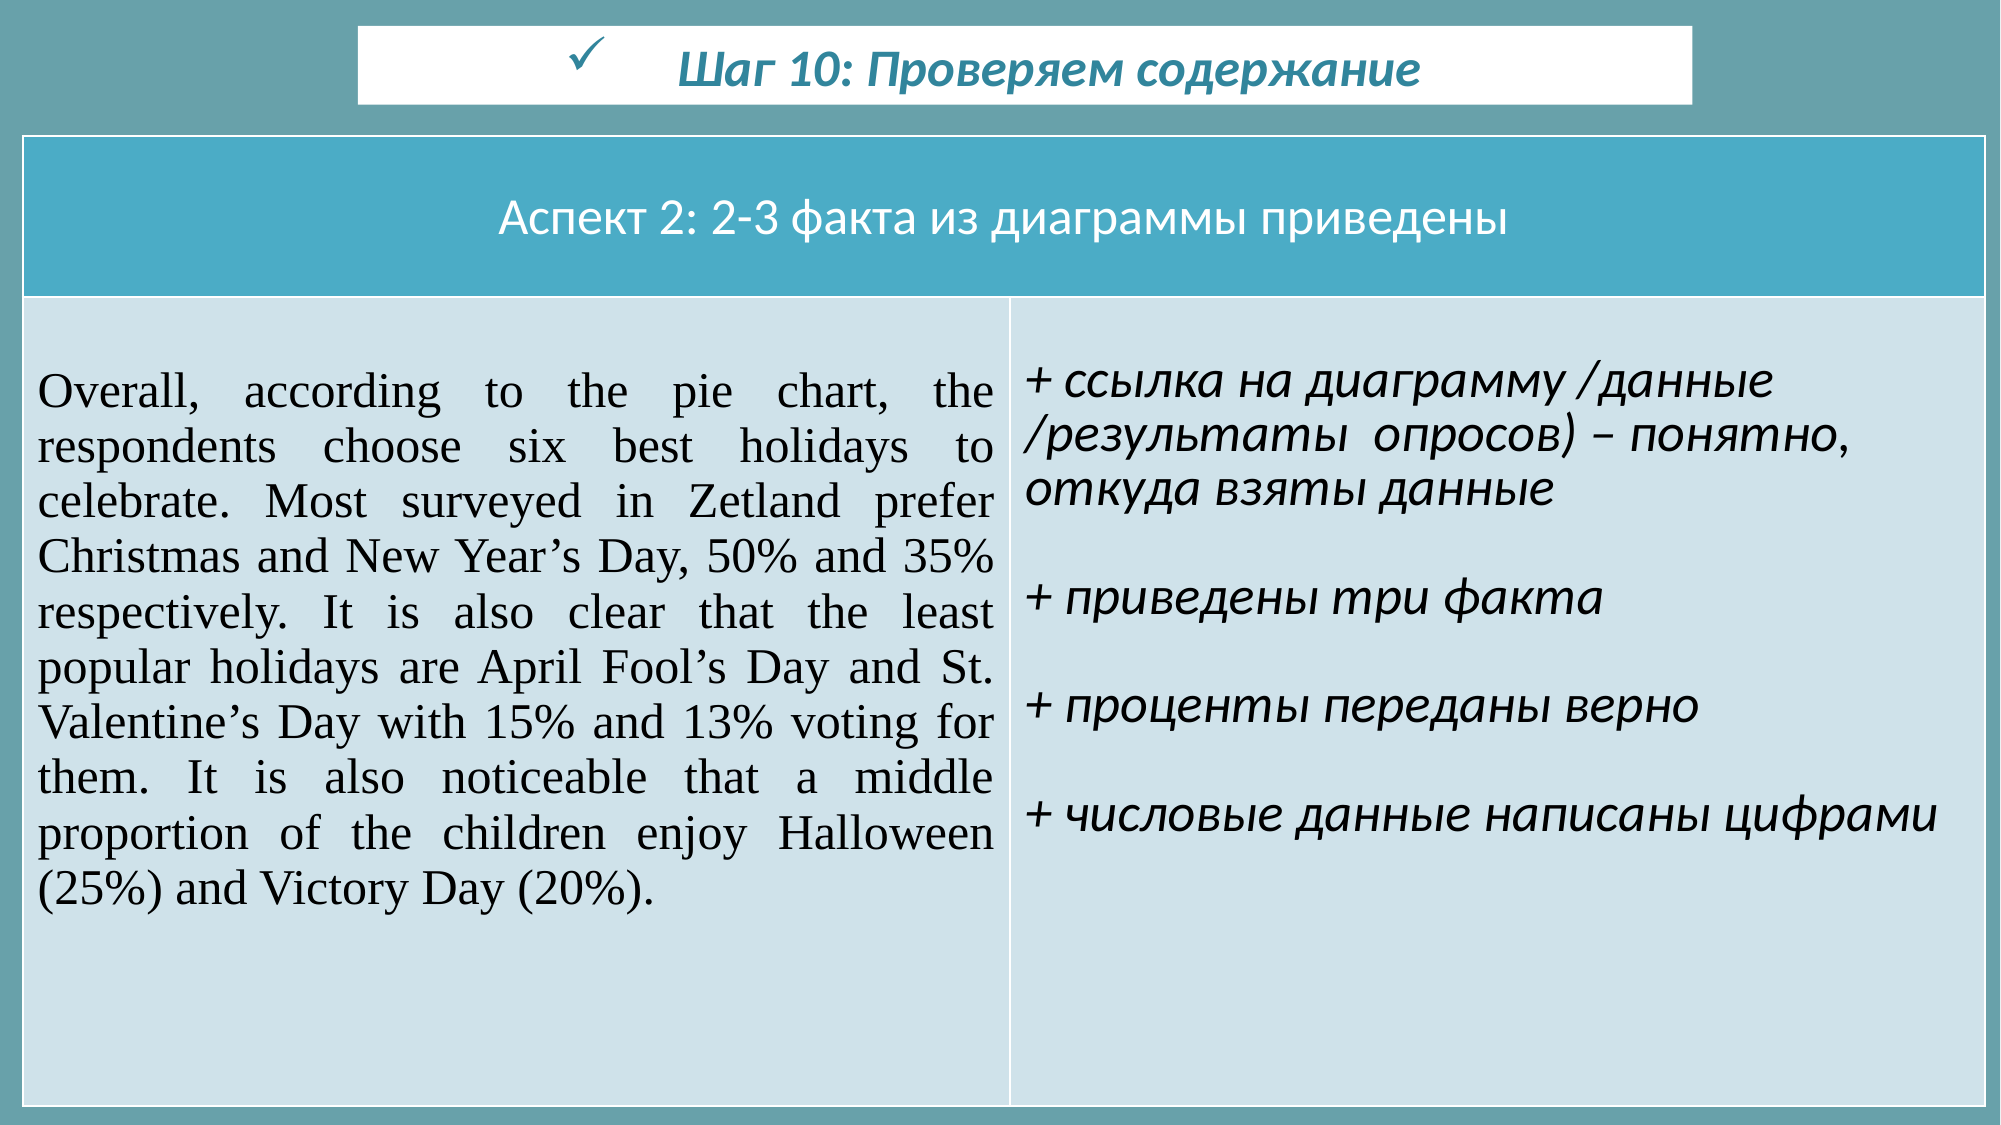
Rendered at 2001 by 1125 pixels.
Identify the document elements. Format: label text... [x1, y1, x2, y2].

table_cell + ссылка на диаграмму /данные /результаты опросов) – понятно, откуда взяты данные + приведены три факта + проценты переданы верно + числовые данные написаны цифрами [1011, 298, 1984, 1105]
table_header Аспект 2: 2-3 факта из диаграммы приведены [24, 137, 1984, 296]
picture [0, 0, 2001, 1125]
text_box Шаг 10: Проверяем содержание [357, 25, 1693, 105]
table_cell Overall, according to the pie chart, the respondents choose six best holidays to celebrate. Most surveyed in Zetland prefer Christmas and New Year’s Day, 50% and 35% respectively. It is also clear that the least popular holidays are April Fool’s Day and St. Valentine’s Day with 15% and 13% voting for them. It is also noticeable that a middle proportion of the children enjoy Halloween (25%) and Victory Day (20%). [24, 298, 1009, 1105]
